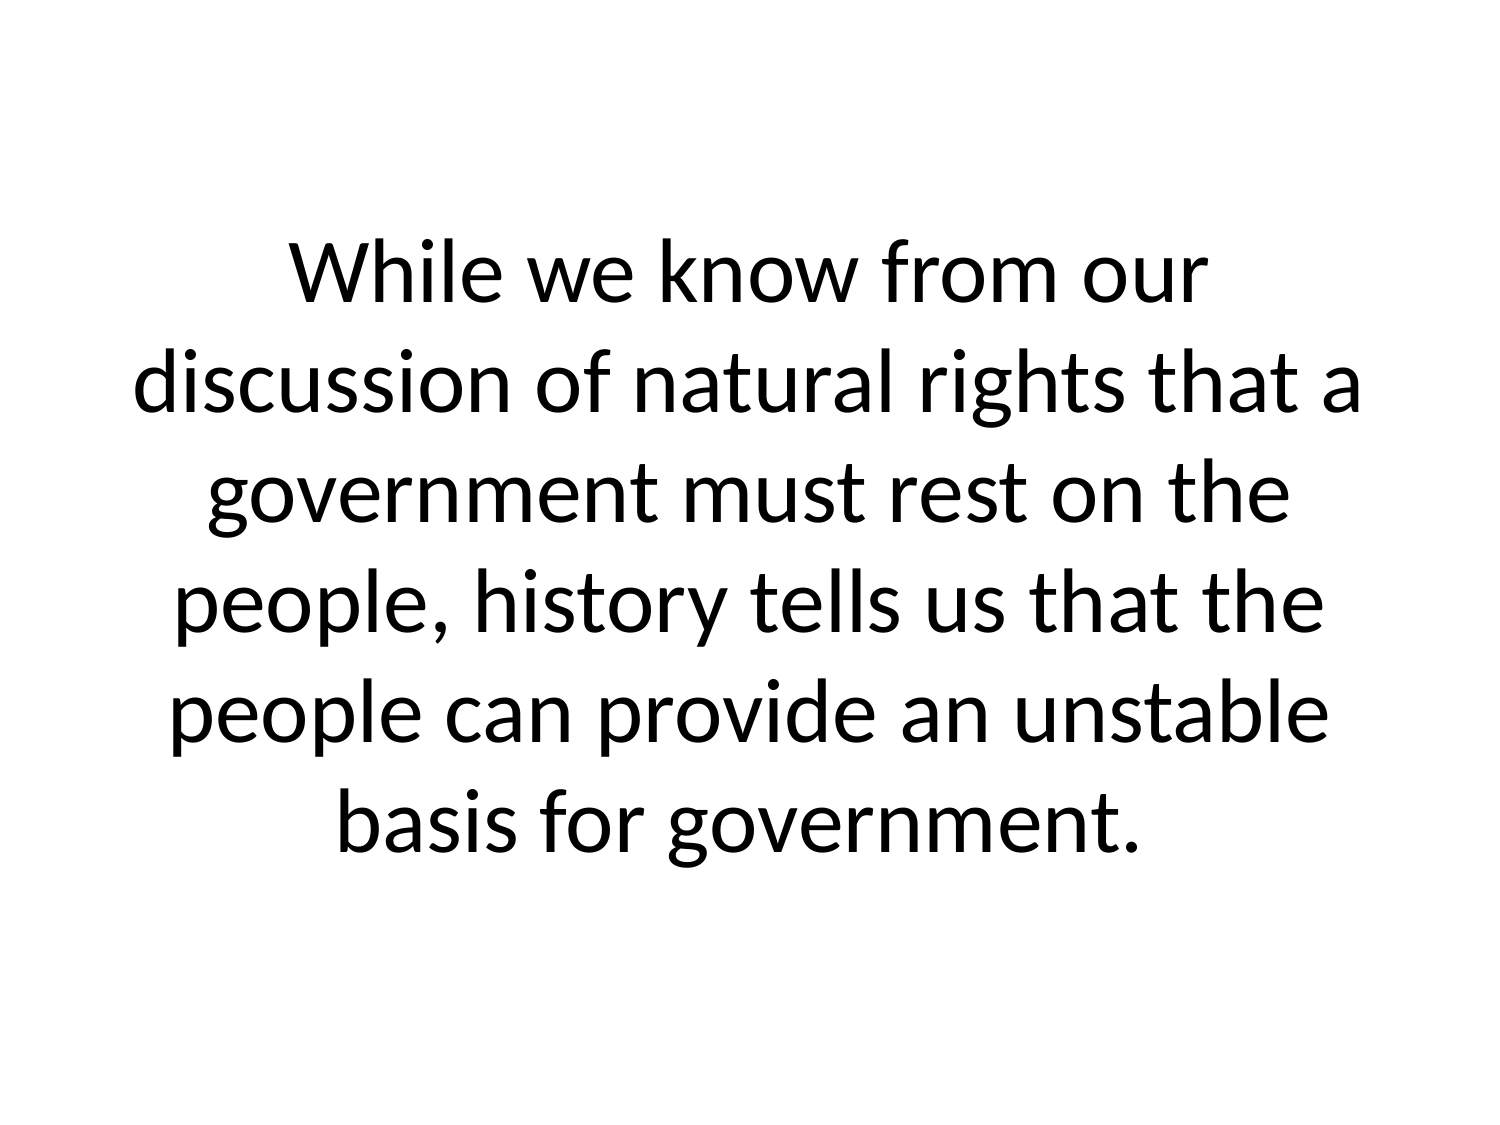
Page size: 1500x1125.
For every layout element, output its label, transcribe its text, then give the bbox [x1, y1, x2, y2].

title While we know from our discussion of natural rights that a government must rest on the people, history tells us that the people can provide an unstable basis for government. [74, 44, 1426, 1038]
